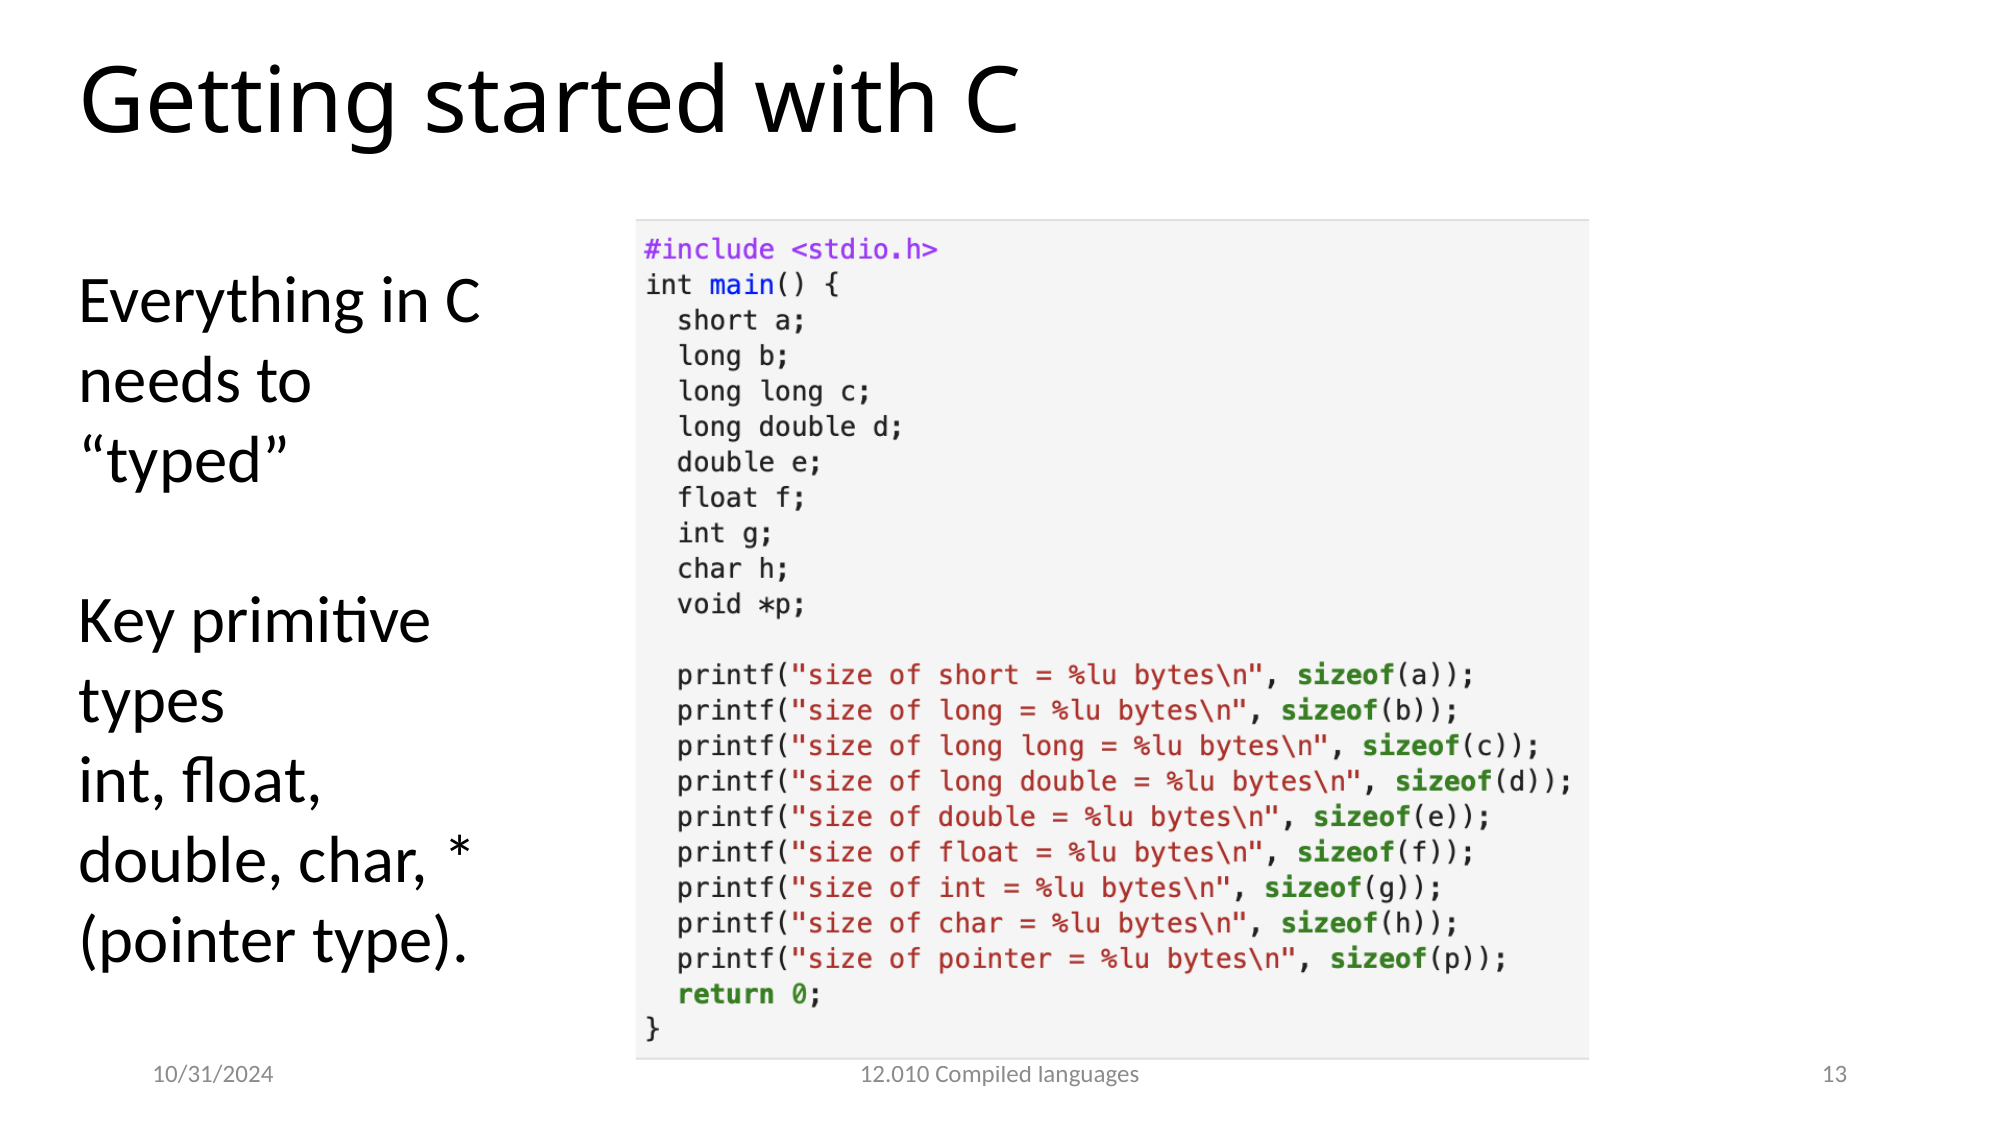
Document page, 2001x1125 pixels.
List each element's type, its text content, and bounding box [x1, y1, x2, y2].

picture [635, 219, 1590, 1066]
footer 12.010 Compiled languages [662, 1066, 1338, 1103]
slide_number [137, 1042, 588, 1103]
slide_number 13 [1412, 1042, 1863, 1103]
text_box Everything in C needs to “typed” Key primitive types int, float, double, char, * (pointer type). [64, 248, 530, 983]
title Getting started with C [64, 0, 1789, 212]
